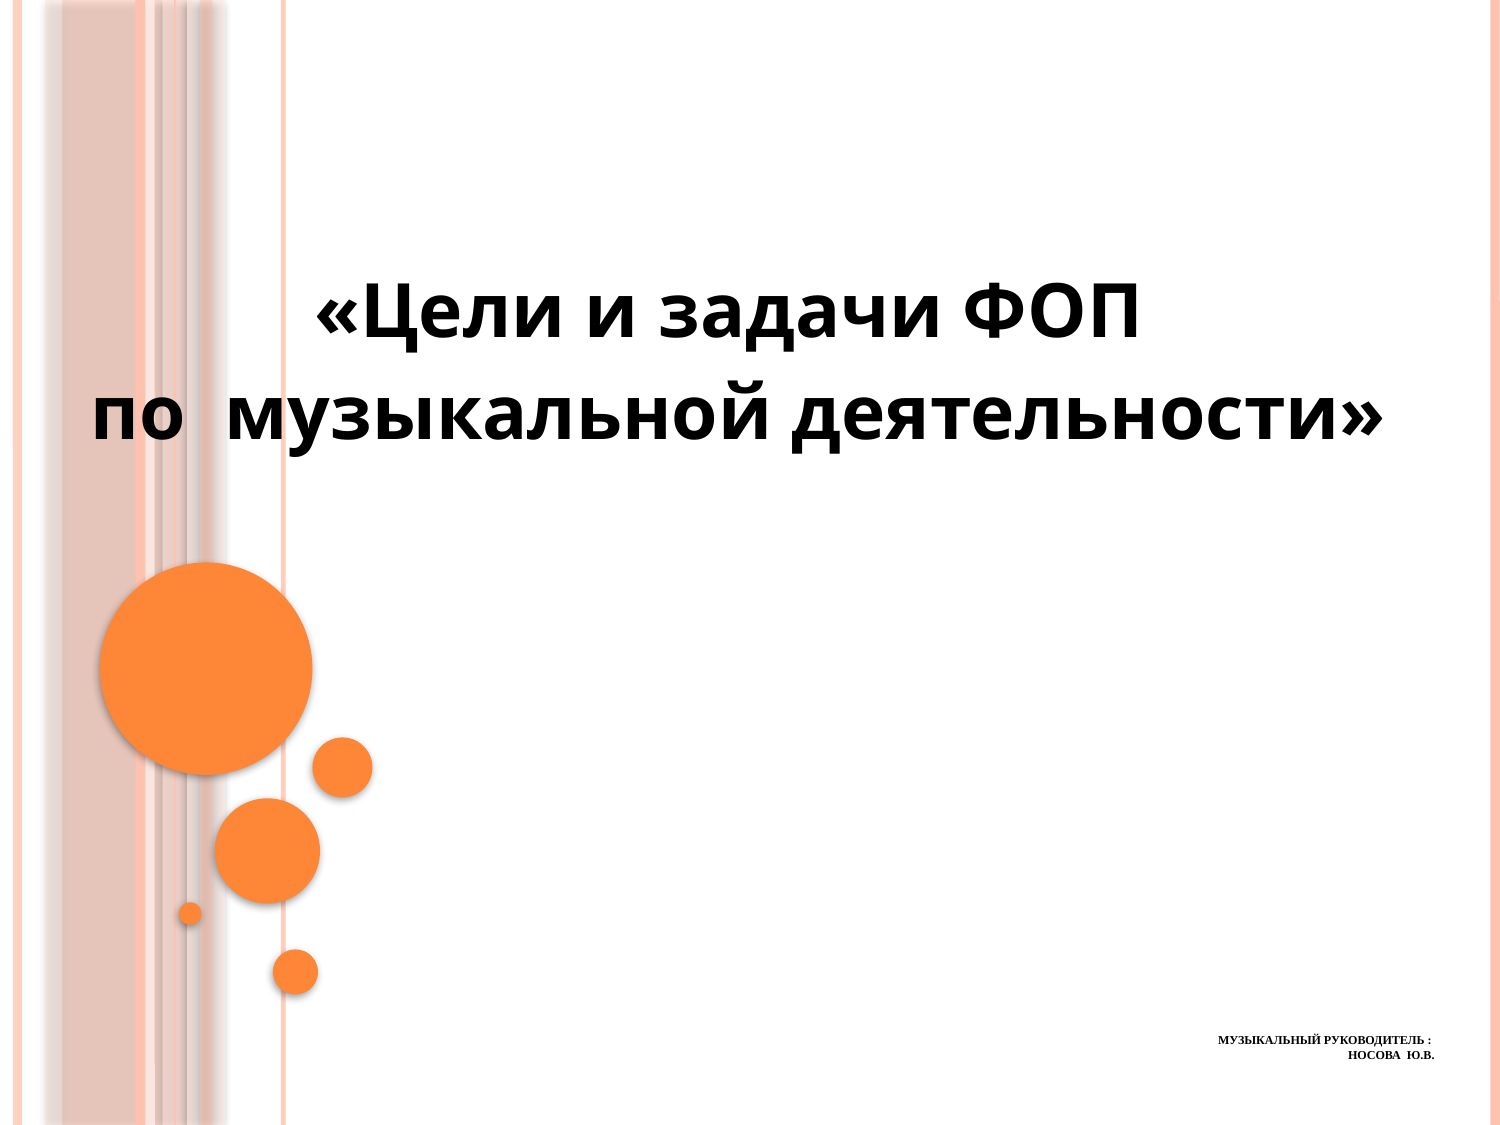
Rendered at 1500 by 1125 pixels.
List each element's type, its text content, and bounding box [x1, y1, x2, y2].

subtitle «Цели и задачи ФОП по музыкальной деятельности» [35, 152, 1423, 469]
title Музыкальный руководитель : Носова Ю.В. [58, 679, 1450, 1125]
